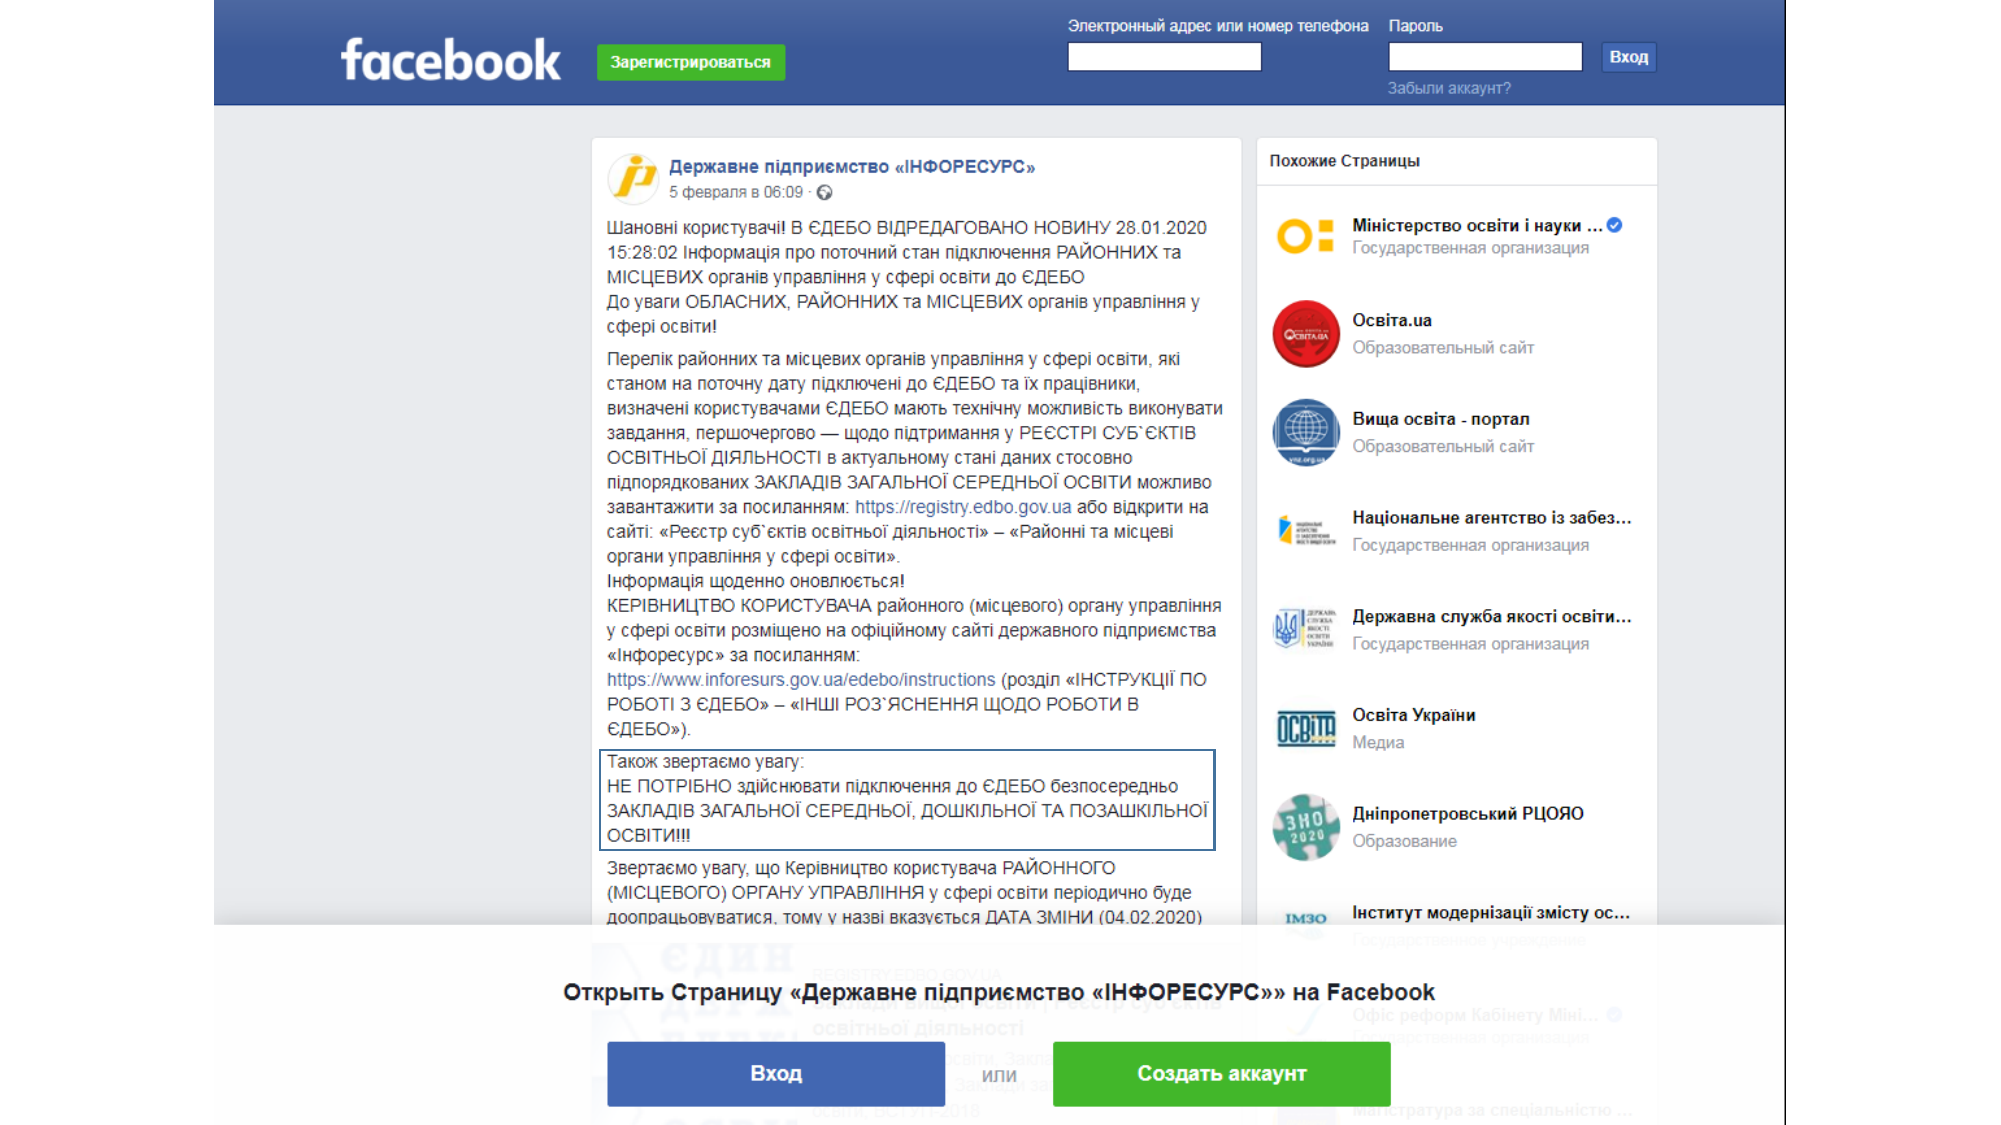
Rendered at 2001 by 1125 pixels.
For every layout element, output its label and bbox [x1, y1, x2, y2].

picture [214, 0, 1786, 1125]
